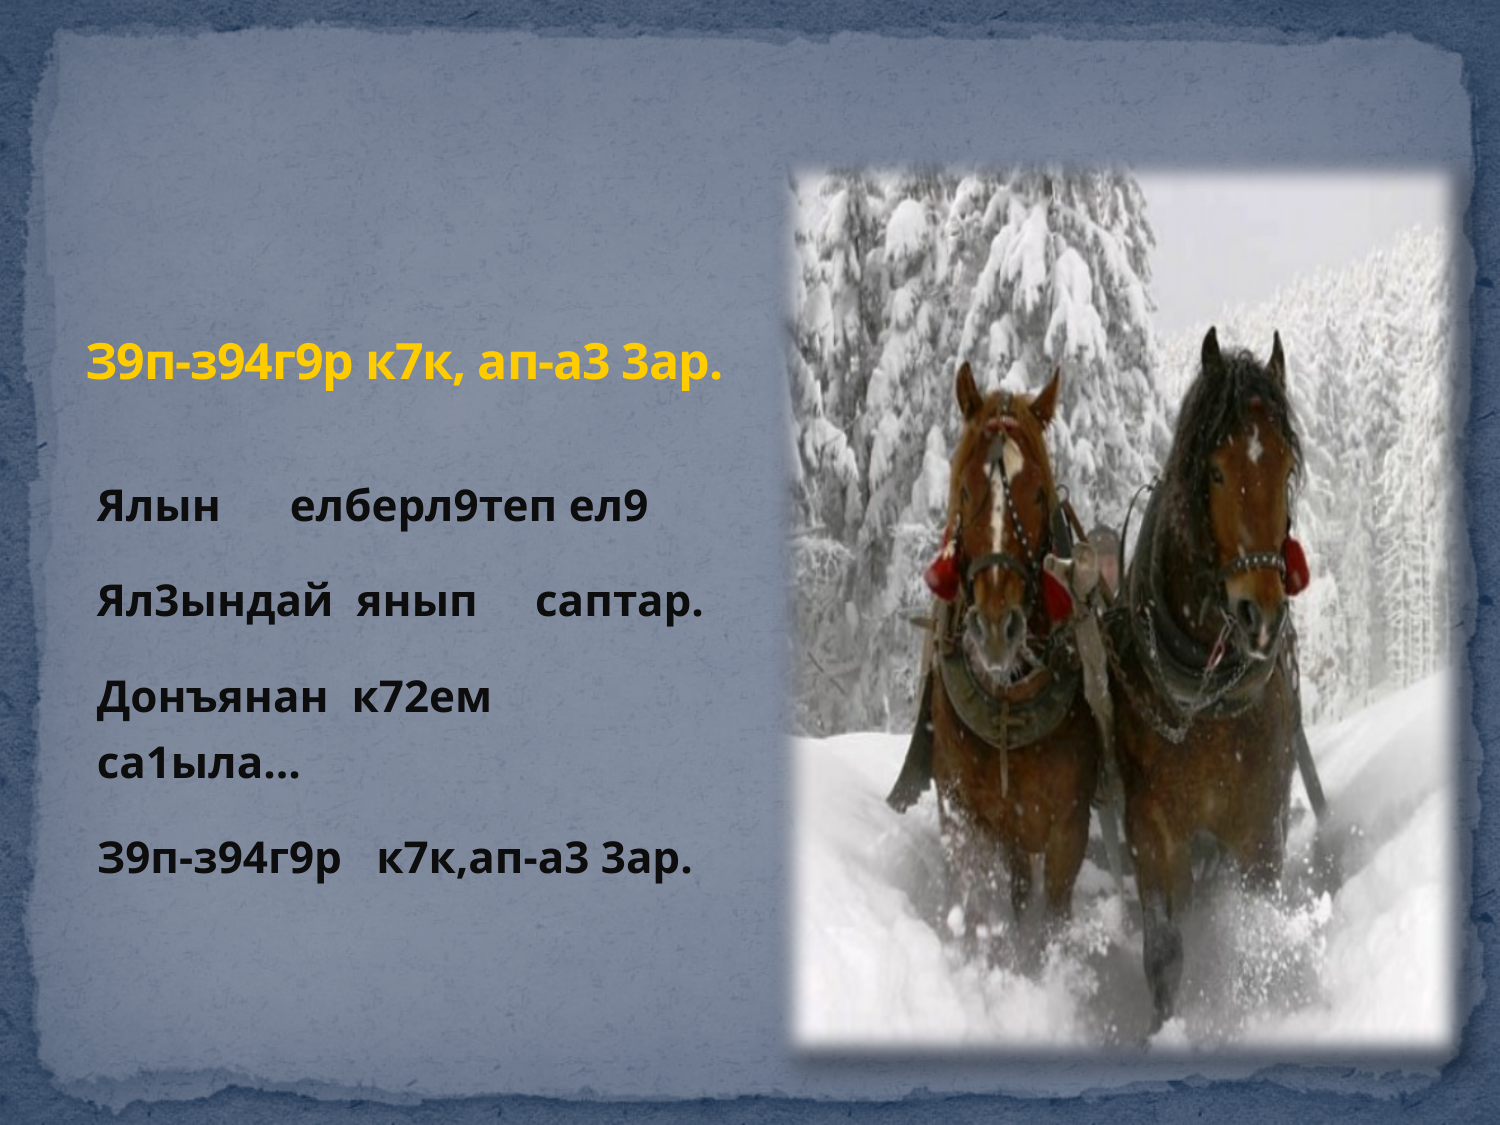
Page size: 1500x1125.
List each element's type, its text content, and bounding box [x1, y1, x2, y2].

title З9п-з94г9р к7к, ап-а3 3ар. [70, 35, 774, 458]
list Ялын елберл9теп ел9 Ял3ындай янып саптар. Донъянан к72ем са1ыла… З9п-з94г9р к7к,ап-а3 3ар. [82, 457, 736, 1020]
picture [774, 153, 1471, 1064]
